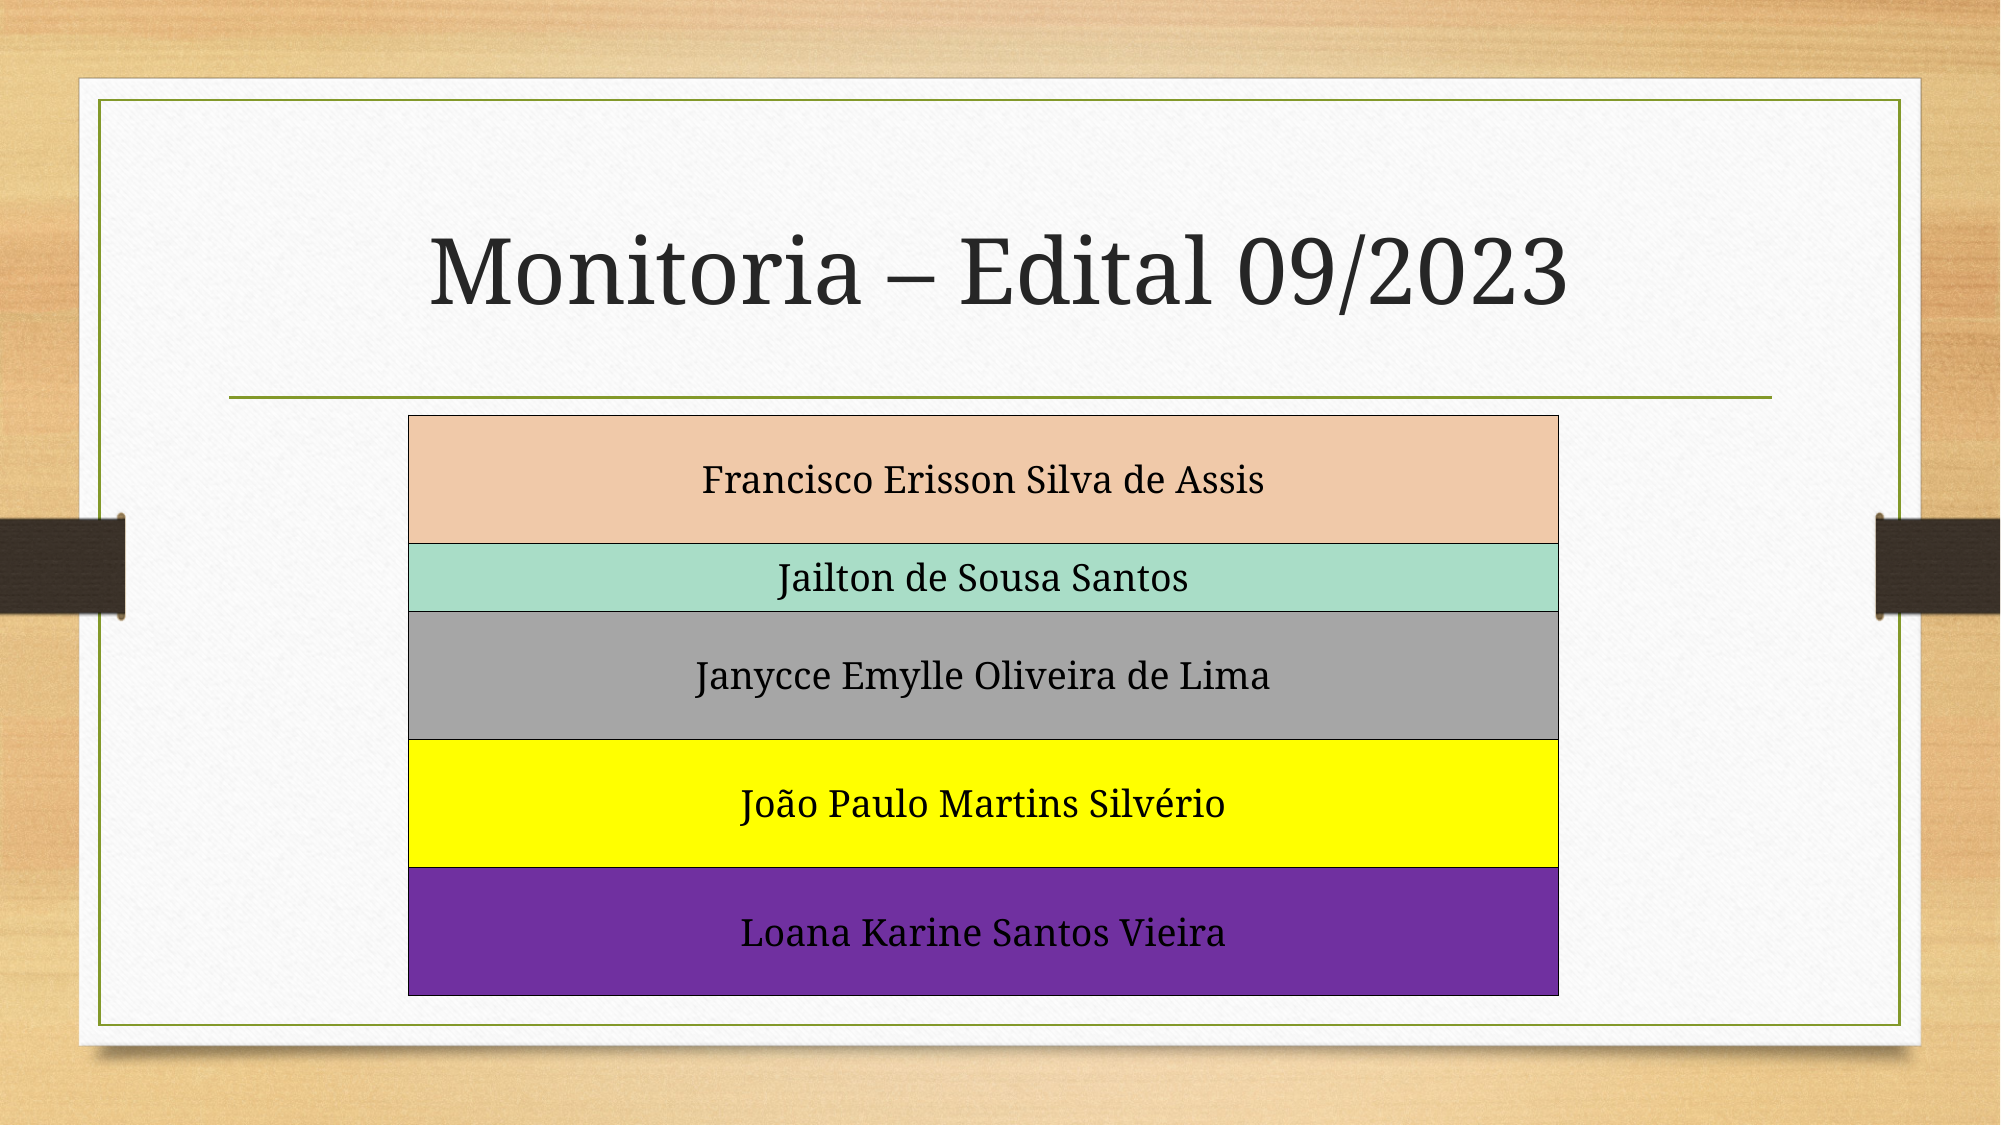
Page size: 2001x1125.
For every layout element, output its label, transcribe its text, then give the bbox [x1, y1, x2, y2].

title Monitoria – Edital 09/2023 [212, 161, 1788, 375]
picture [0, 0, 2001, 1125]
table_cell Jailton de Sousa Santos [409, 544, 1558, 611]
table_header Francisco Erisson Silva de Assis [409, 416, 1558, 543]
table_cell João Paulo Martins Silvério [409, 740, 1558, 867]
table_cell Janycce Emylle Oliveira de Lima [409, 612, 1558, 739]
table_cell Loana Karine Santos Vieira [409, 868, 1558, 995]
